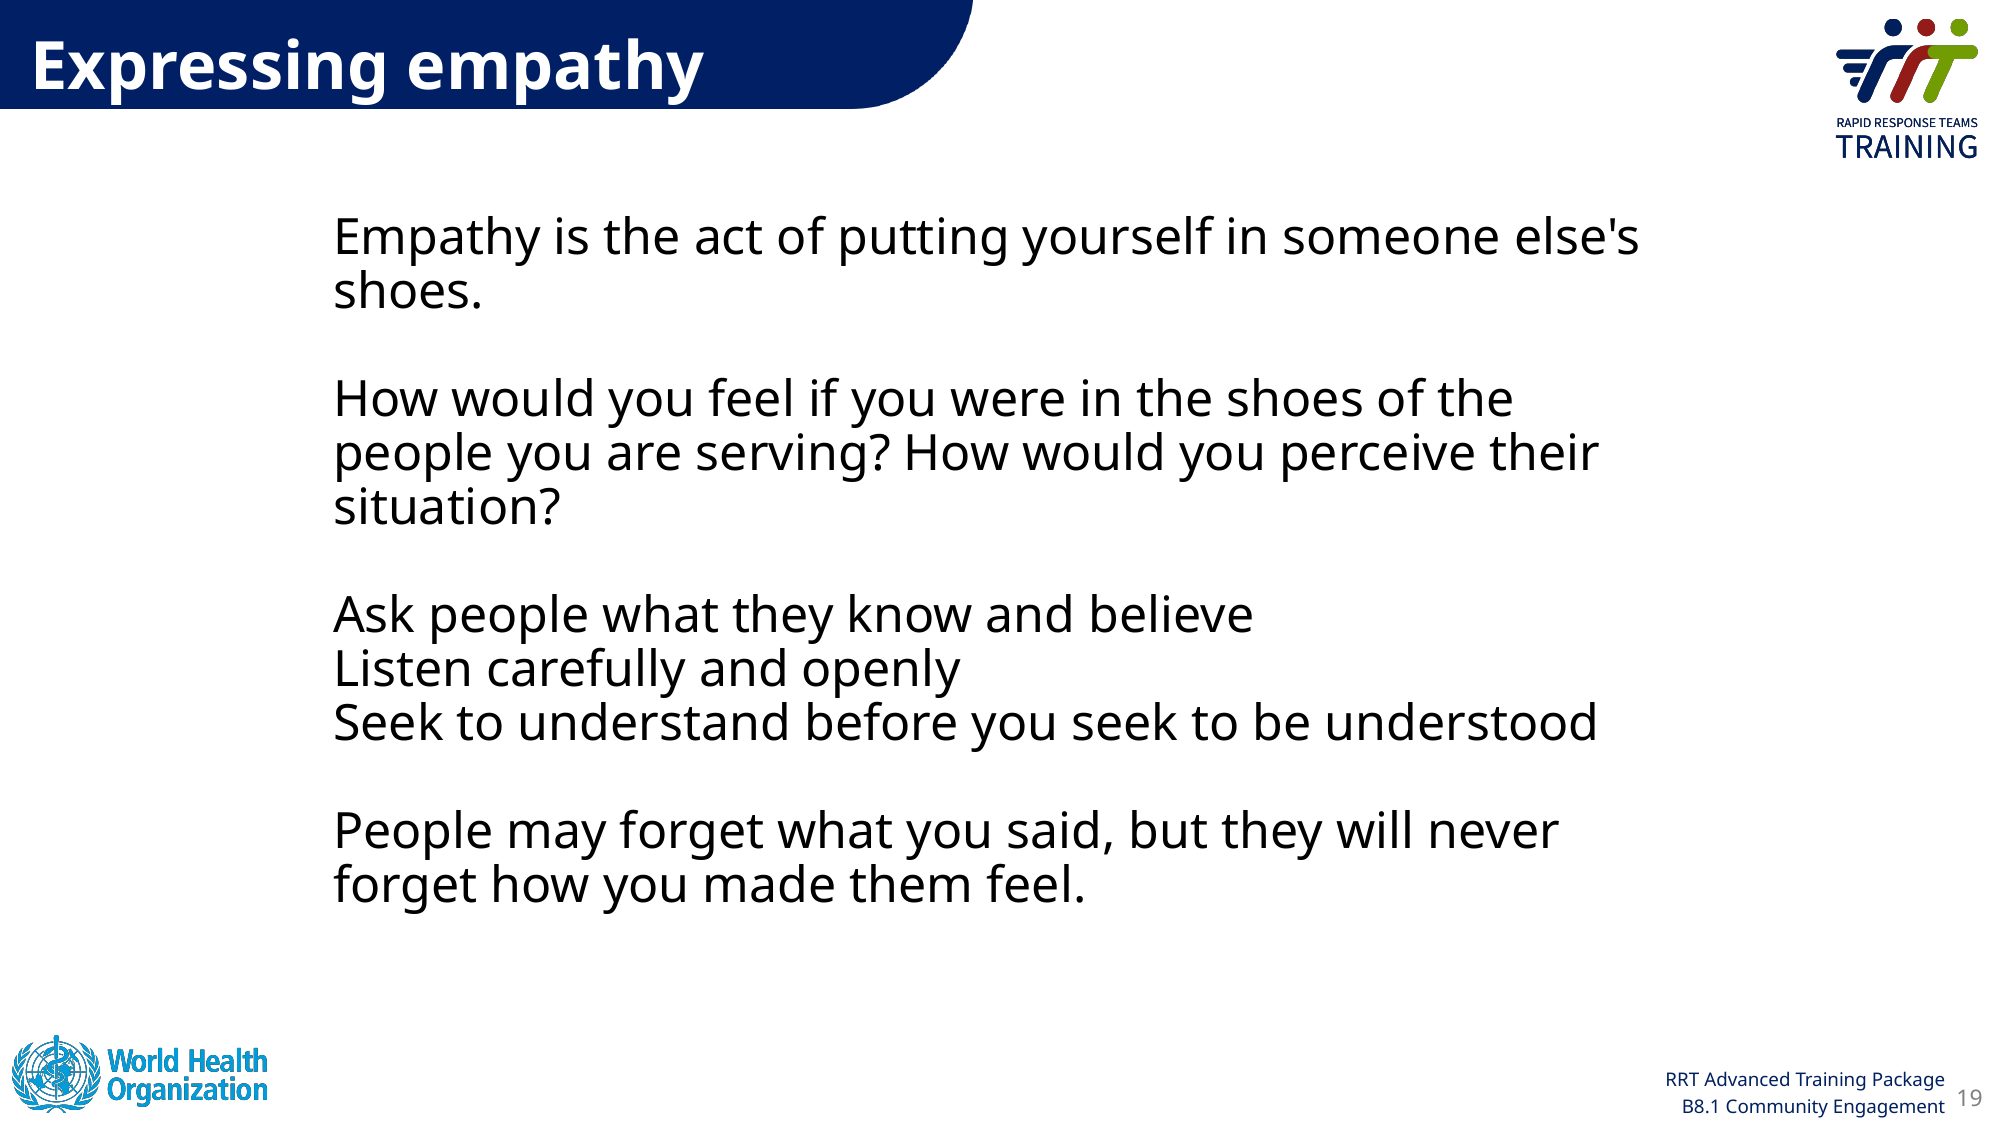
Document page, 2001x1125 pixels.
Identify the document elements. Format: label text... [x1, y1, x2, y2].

picture [59, 1035, 267, 1113]
picture [12, 1035, 54, 1068]
picture [36, 1088, 78, 1105]
picture [0, 0, 974, 109]
picture [12, 1083, 48, 1113]
picture [24, 1054, 36, 1087]
list Empathy is the act of putting yourself in someone else's shoes. How would you feel if you were in the shoes of the people you are serving? How would you perceive their situation? Ask people what they know and believe Listen carefully and openly Seek to understand before you seek to be understood People may forget what you said, but they will never forget how you made them feel. [325, 235, 1675, 890]
picture [46, 1056, 54, 1062]
text_box Expressing empathy [22, 15, 1490, 122]
picture [34, 1054, 43, 1078]
picture [22, 1062, 26, 1077]
picture [40, 1062, 47, 1070]
picture [1835, 19, 1978, 167]
picture [50, 1108, 62, 1113]
picture [30, 1083, 37, 1091]
picture [71, 1053, 90, 1091]
